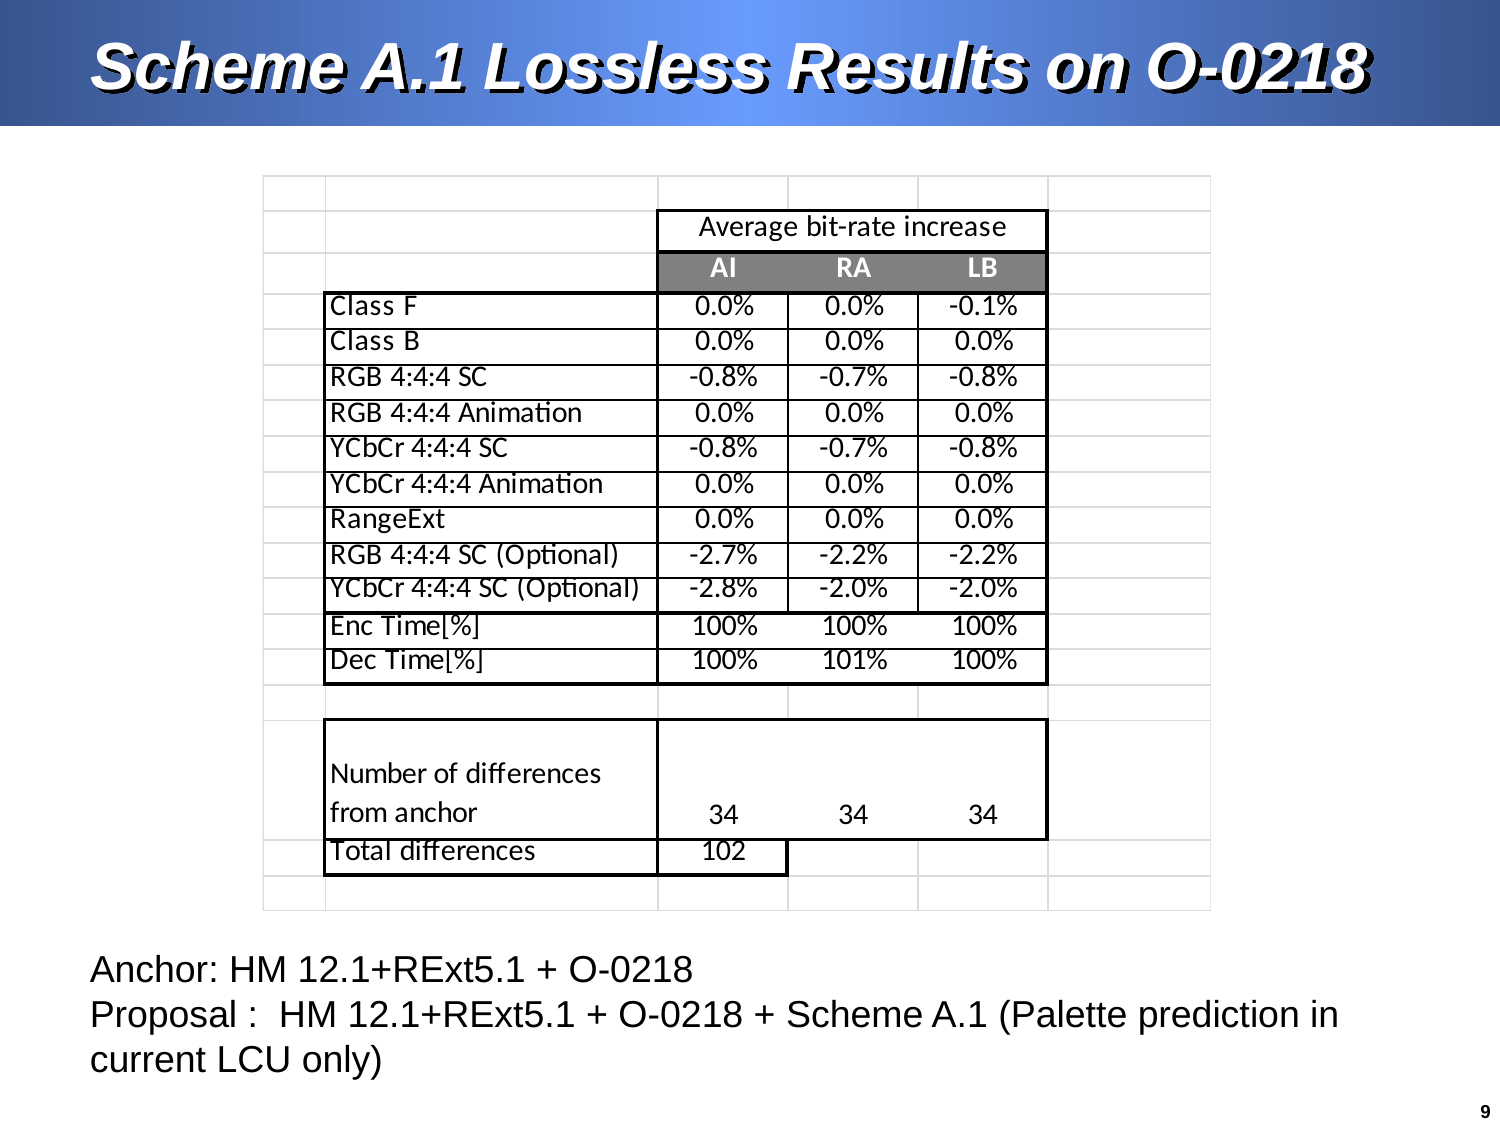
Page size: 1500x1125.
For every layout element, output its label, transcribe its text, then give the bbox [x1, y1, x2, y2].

picture [262, 174, 1213, 913]
slide_number 9 [1368, 1091, 1500, 1125]
text_box Anchor: HM 12.1+RExt5.1 + O-0218 Proposal : HM 12.1+RExt5.1 + O-0218 + Scheme A.1 (Palette prediction in current LCU only) [75, 937, 1400, 1088]
title Scheme A.1 Lossless Results on O-0218 [74, 12, 1426, 126]
